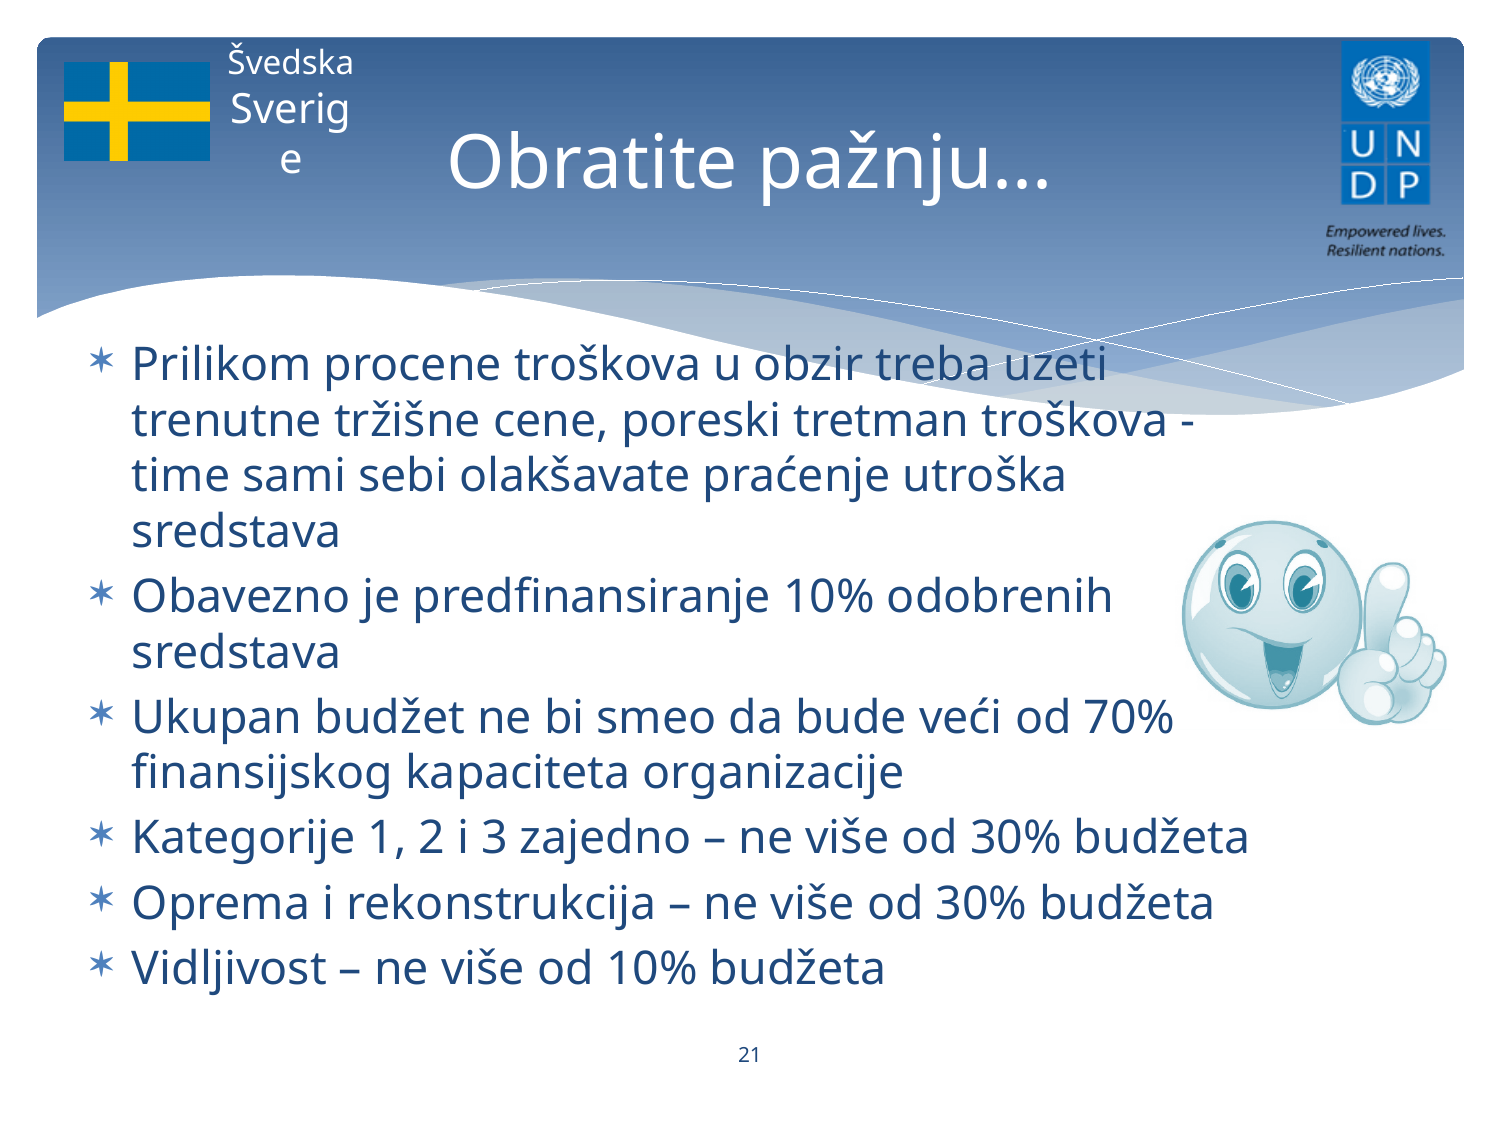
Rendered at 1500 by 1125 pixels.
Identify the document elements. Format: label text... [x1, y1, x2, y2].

slide_number 21 [654, 1025, 846, 1086]
picture [1174, 514, 1453, 731]
list Prilikom procene troškova u obzir treba uzeti trenutne tržišne cene, poreski tretman troškova - time sami sebi olakšavate praćenje utroška sredstava Obavezno je predfinansiranje 10% odobrenih sredstava Ukupan budžet ne bi smeo da bude veći od 70% finansijskog kapaciteta organizacije Kategorije 1, 2 i 3 zajedno – ne više od 30% budžeta Oprema i rekonstrukcija – ne više od 30% budžeta Vidljivost – ne više od 10% budžeta [75, 326, 1291, 1014]
title Obratite pažnju... [75, 55, 1320, 261]
text_box Švedska Sverige [210, 61, 378, 162]
picture [64, 62, 210, 162]
picture [1326, 41, 1449, 281]
